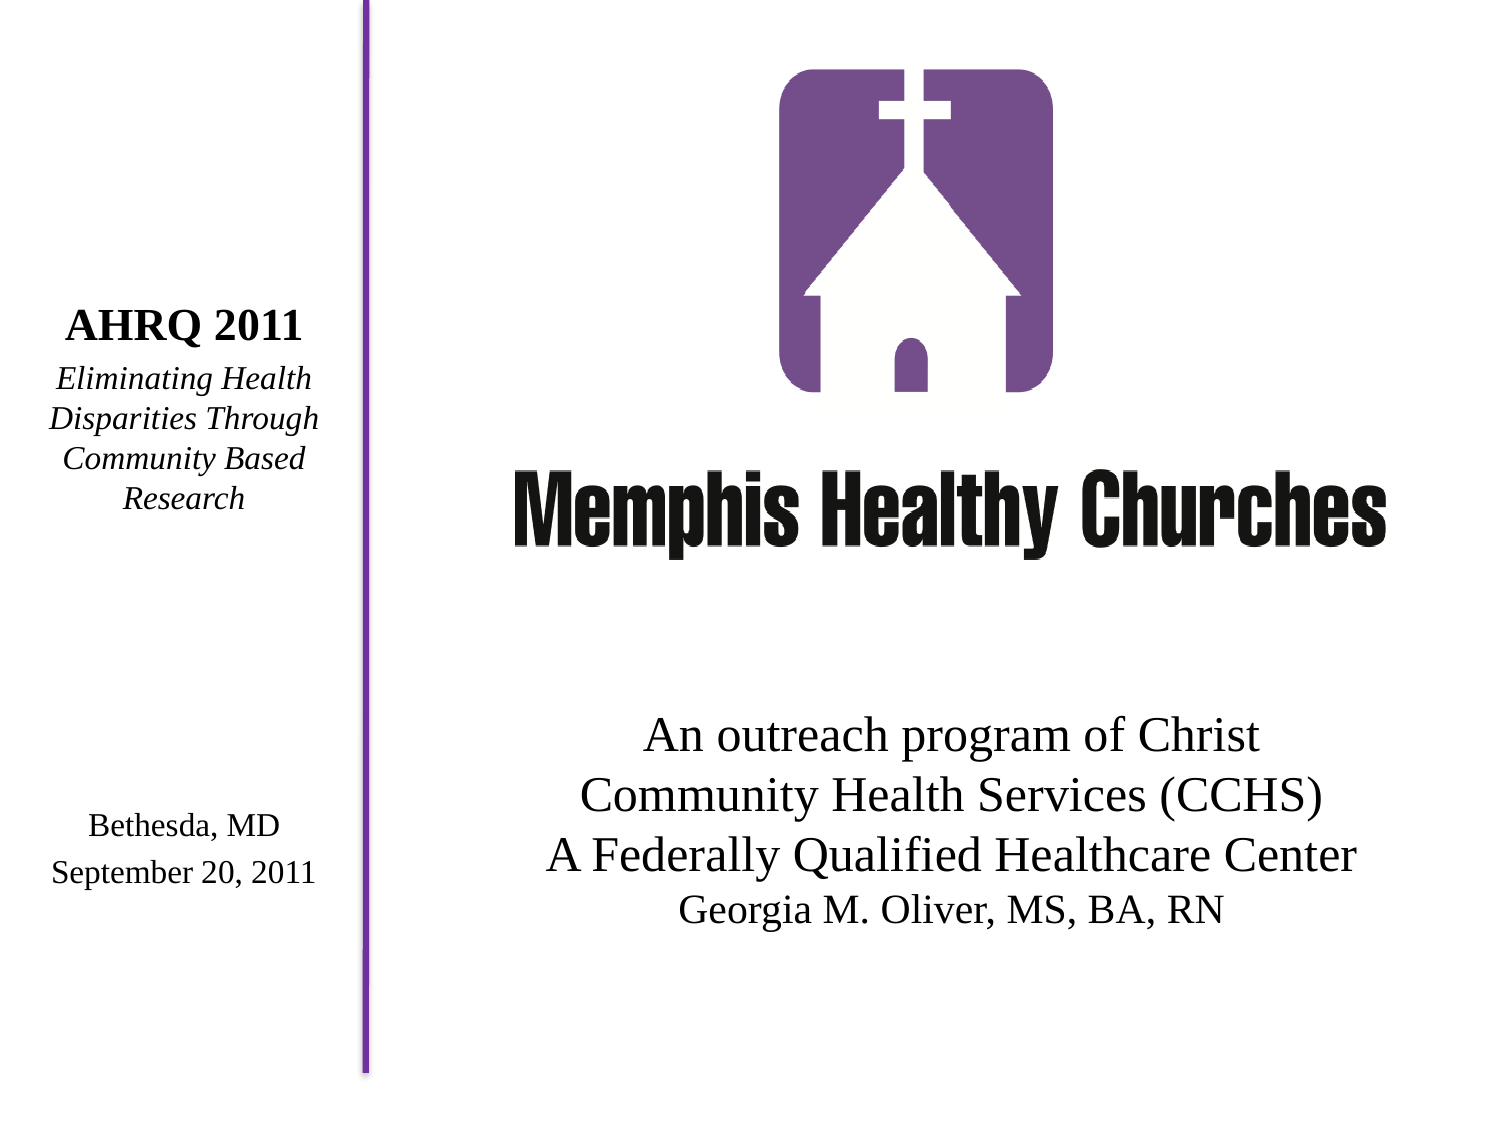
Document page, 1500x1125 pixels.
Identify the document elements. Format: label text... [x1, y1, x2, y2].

title An outreach program of Christ Community Health Services (CCHS) A Federally Qualified Healthcare Center Georgia M. Oliver, MS, BA, RN [515, 637, 1388, 1063]
picture [515, 68, 1386, 560]
subtitle AHRQ 2011 Eliminating Health Disparities Through Community Based Research Bethesda, MD September 20, 2011 [31, 286, 337, 534]
subtitle AHRQ 2011 Eliminating Health Disparities Through Community Based Research Bethesda, MD September 20, 2011 [31, 546, 337, 926]
